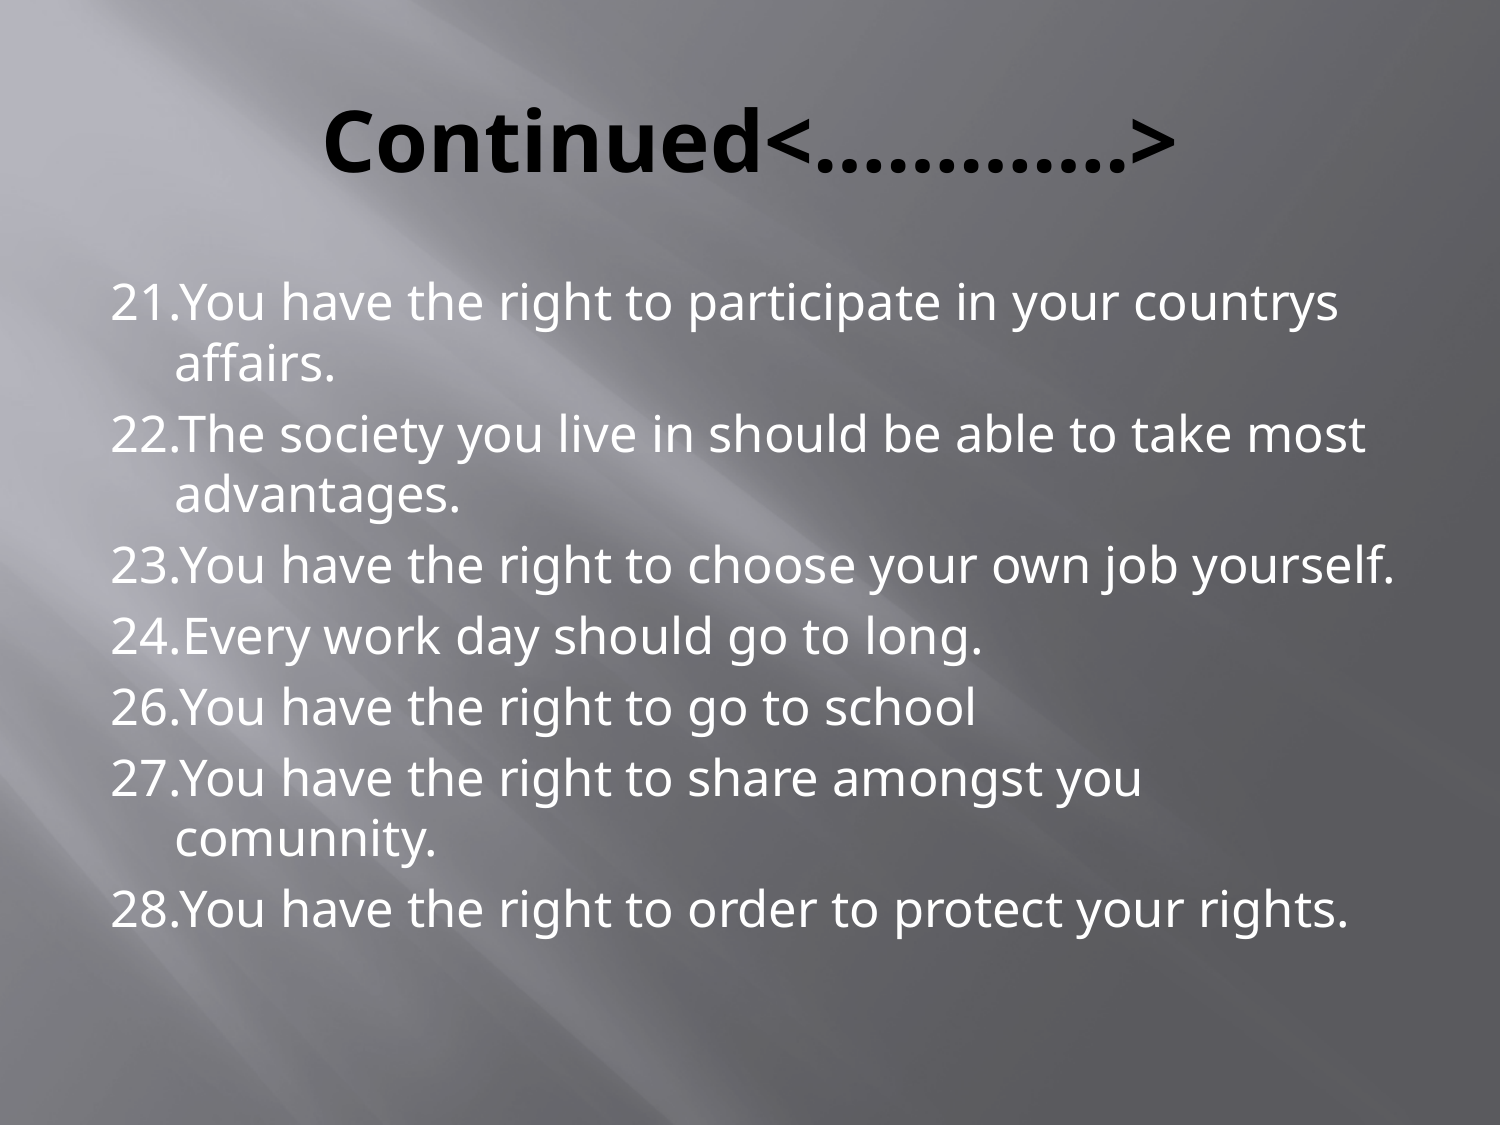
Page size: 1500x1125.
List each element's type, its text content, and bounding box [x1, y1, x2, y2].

list 21.You have the right to participate in your countrys affairs. 22.The society you live in should be able to take most advantages. 23.You have the right to choose your own job yourself. 24.Every work day should go to long. 26.You have the right to go to school 27.You have the right to share amongst you comunnity. 28.You have the right to order to protect your rights. [75, 262, 1425, 1035]
title Continued<………….> [75, 45, 1425, 233]
